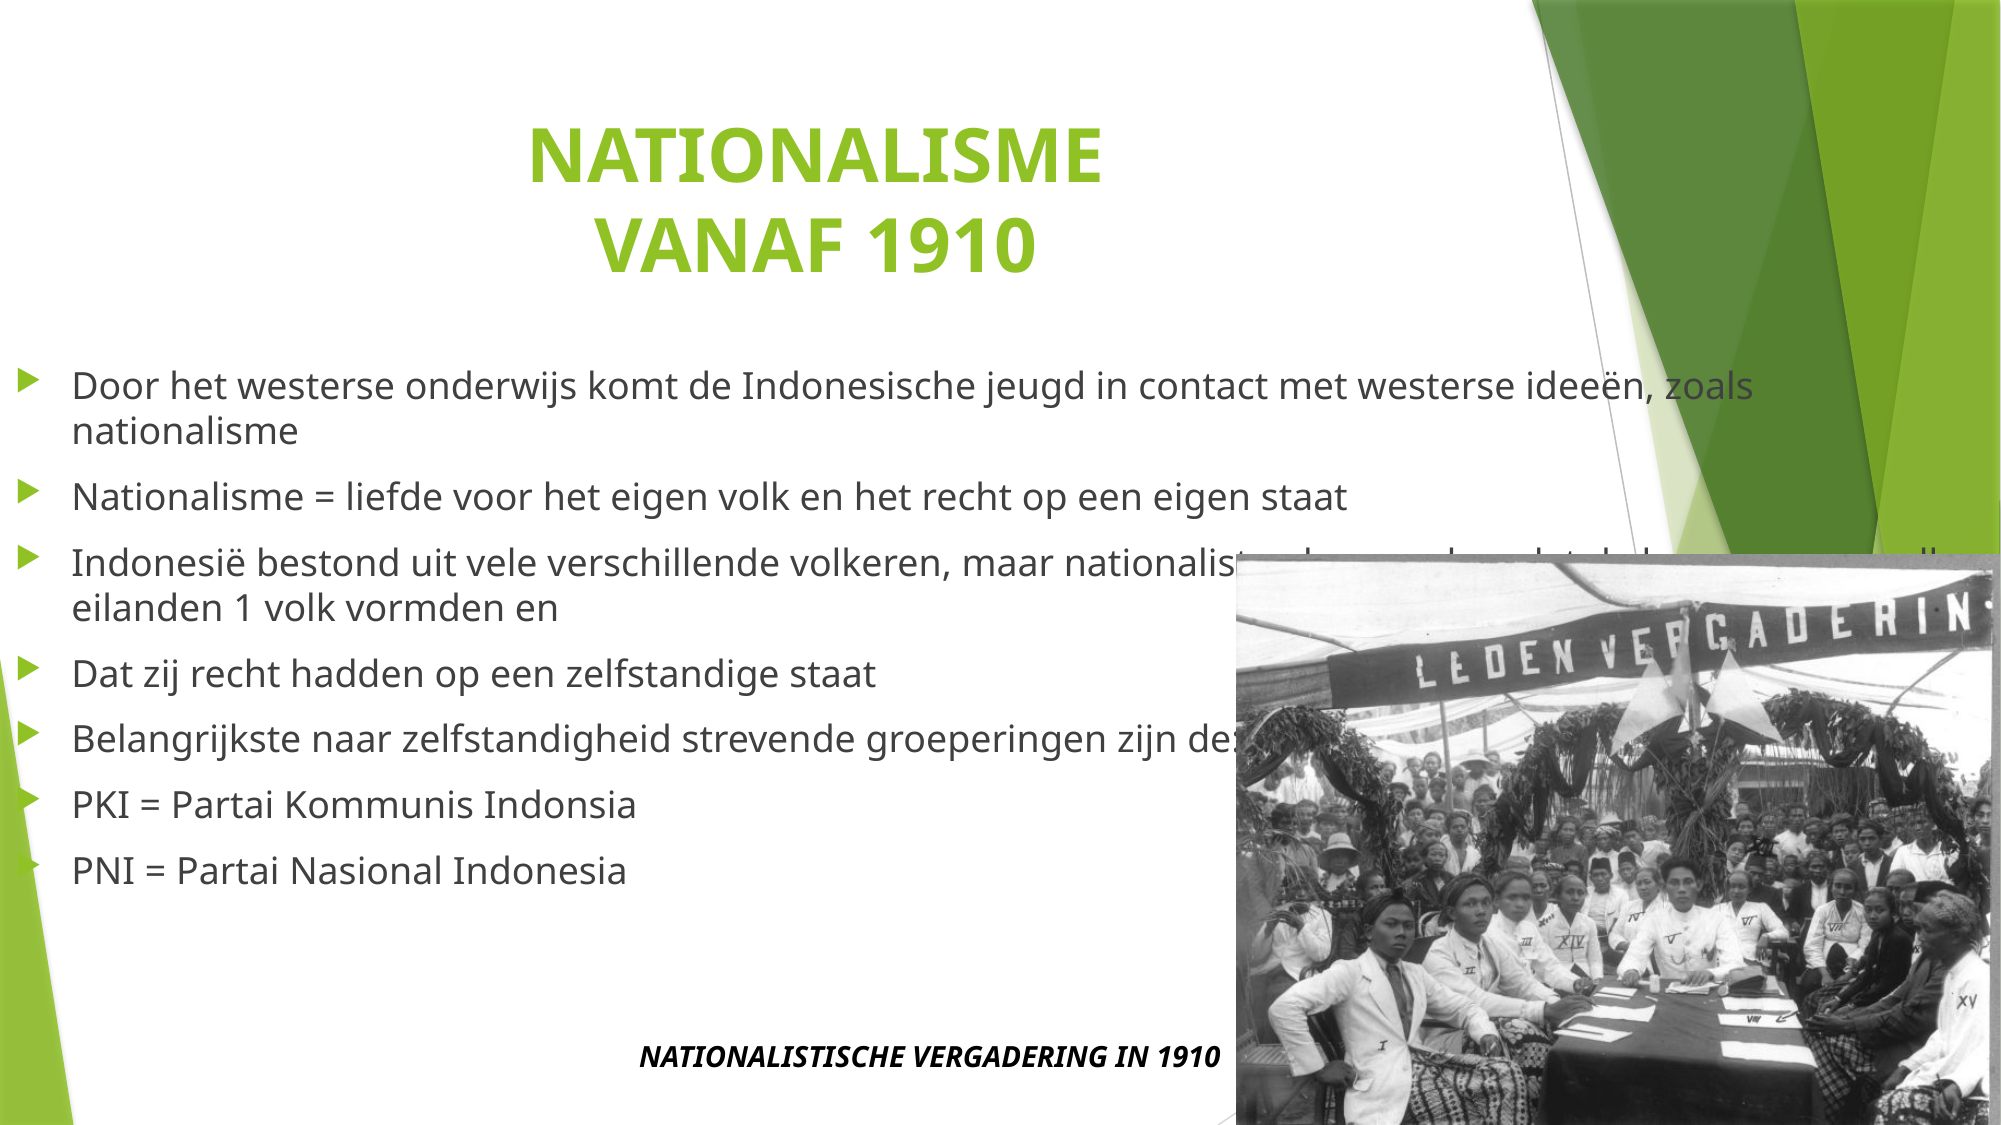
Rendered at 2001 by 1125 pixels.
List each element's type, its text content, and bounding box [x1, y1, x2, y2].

text_box NATIONALISTISCHE VERGADERING IN 1910 [624, 1030, 1231, 1081]
picture [1236, 554, 2000, 1125]
title NATIONALISME VANAF 1910 [111, 99, 1522, 317]
list Door het westerse onderwijs komt de Indonesische jeugd in contact met westerse ideeën, zoals nationalisme Nationalisme = liefde voor het eigen volk en het recht op een eigen staat Indonesië bestond uit vele verschillende volkeren, maar nationalisten beweerden, dat de bewoners van alle eilanden 1 volk vormden en Dat zij recht hadden op een zelfstandige staat Belangrijkste naar zelfstandigheid strevende groeperingen zijn de: PKI = Partai Kommunis Indonsia PNI = Partai Nasional Indonesia [0, 354, 2000, 992]
